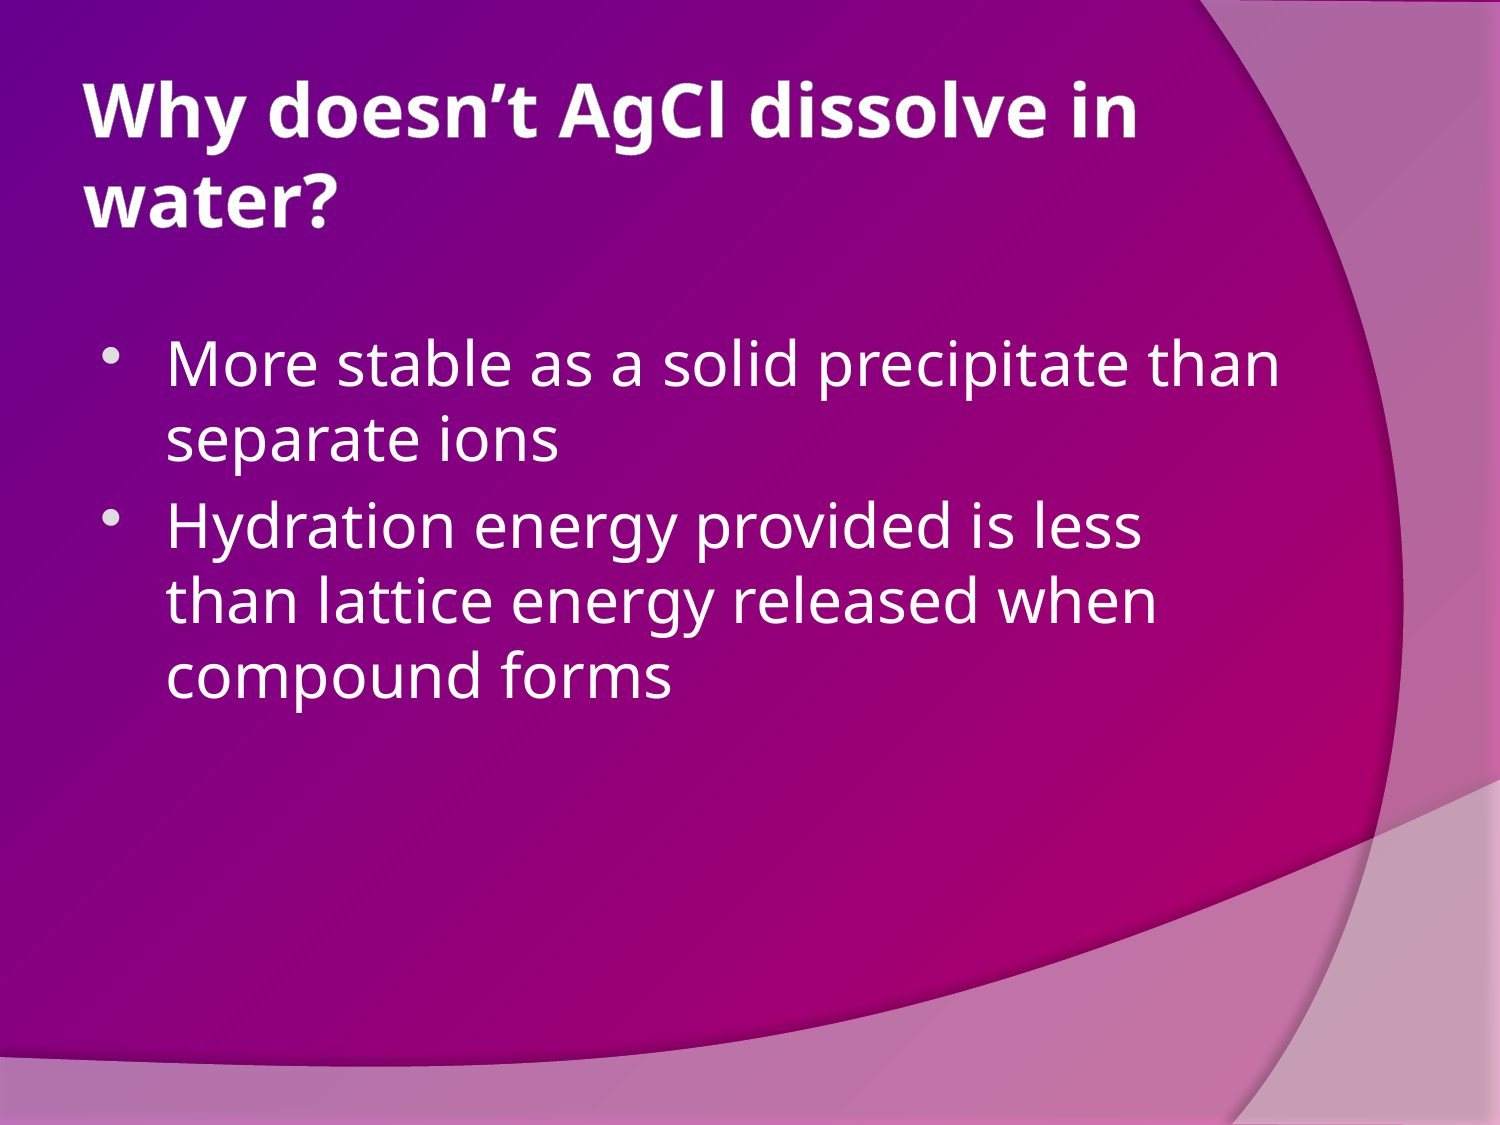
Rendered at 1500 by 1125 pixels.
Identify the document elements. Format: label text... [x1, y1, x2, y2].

list More stable as a solid precipitate than separate ions Hydration energy provided is less than lattice energy released when compound forms [82, 316, 1307, 1059]
title Why doesn’t AgCl dissolve in water? [75, 58, 1300, 247]
